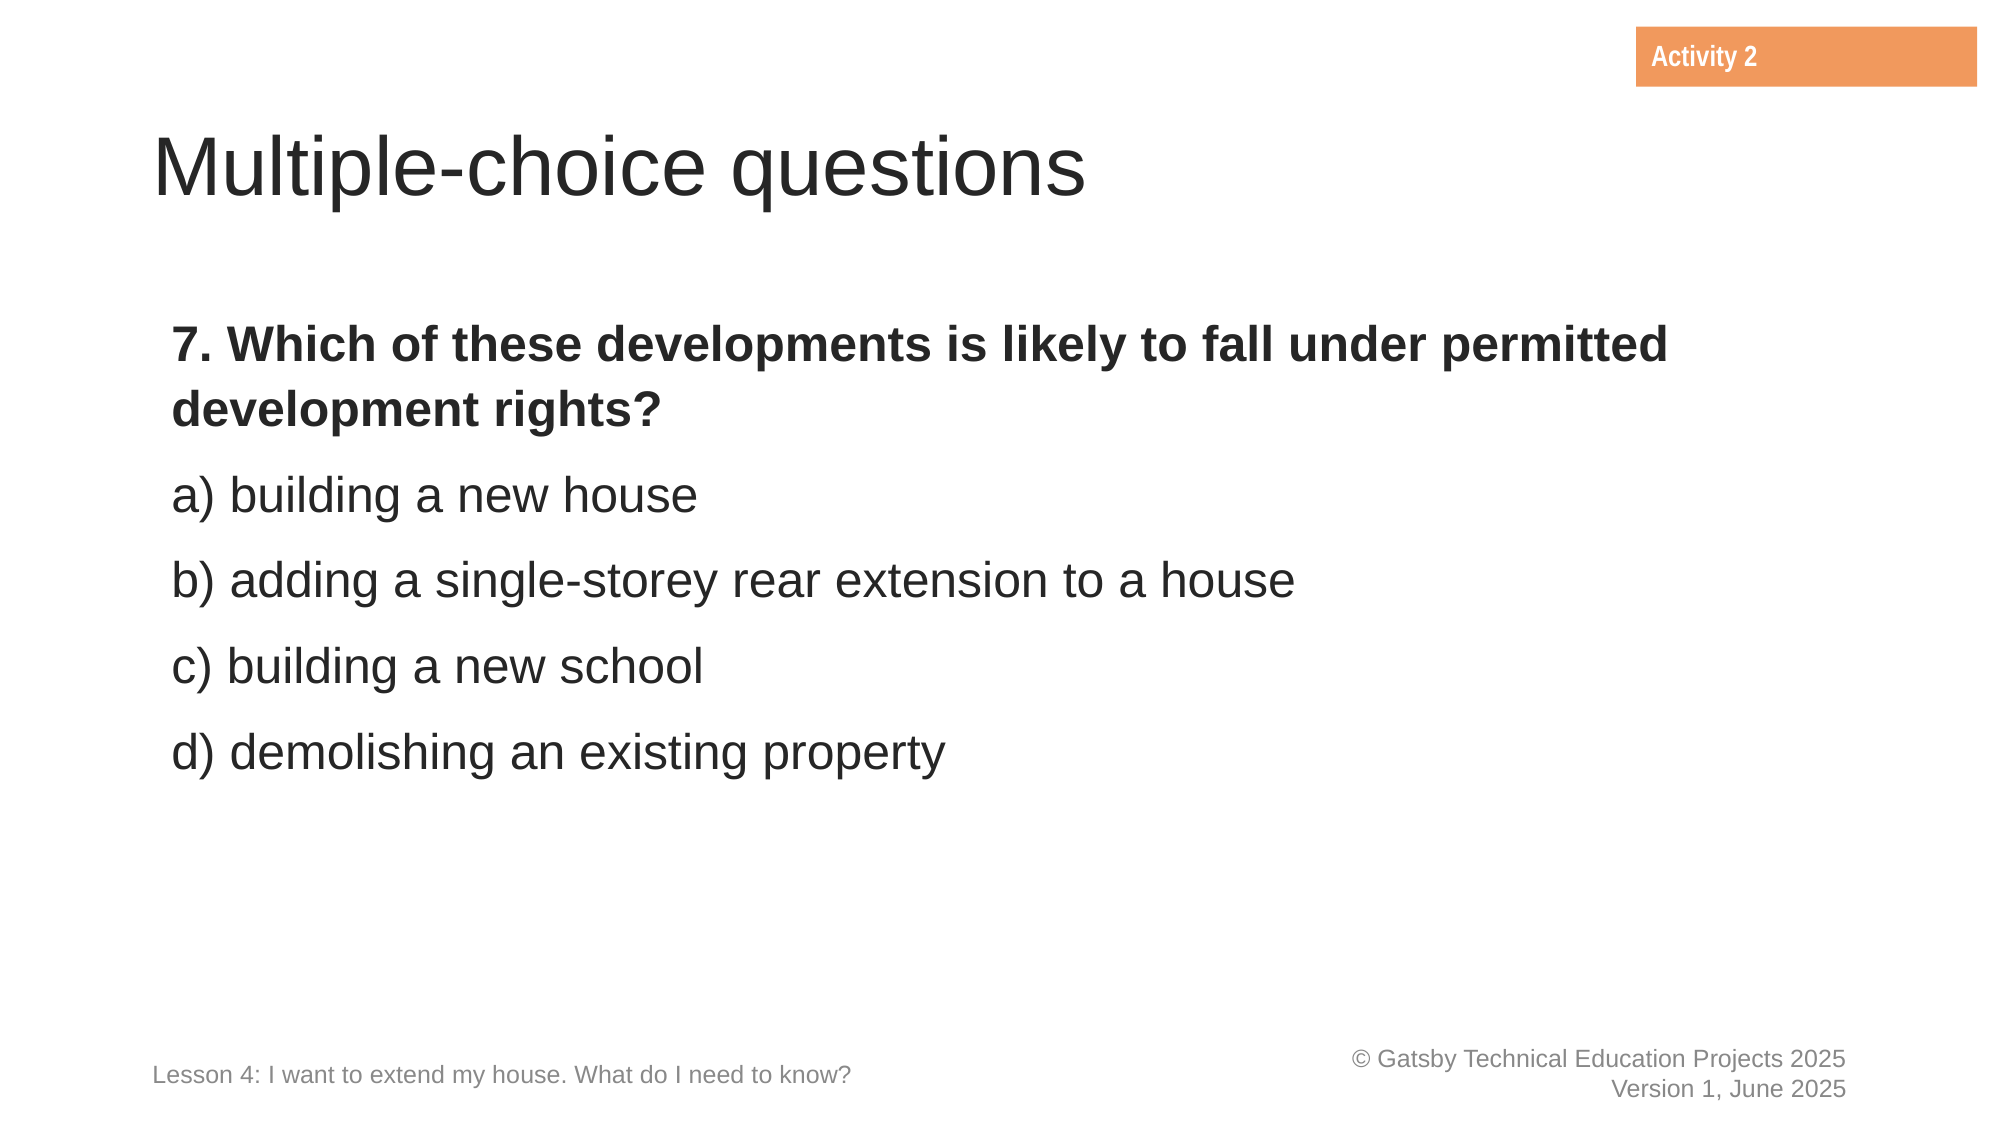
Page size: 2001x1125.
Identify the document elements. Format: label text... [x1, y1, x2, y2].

list 7. Which of these developments is likely to fall under permitted development rights? a) building a new house b) adding a single-storey rear extension to a house c) building a new school d) demolishing an existing property [137, 299, 1863, 1014]
title Multiple-choice questions [137, 59, 1863, 278]
list Lesson 4: I want to extend my house. What do I need to know? [137, 1042, 962, 1103]
list Activity 2 [1636, 26, 1978, 87]
